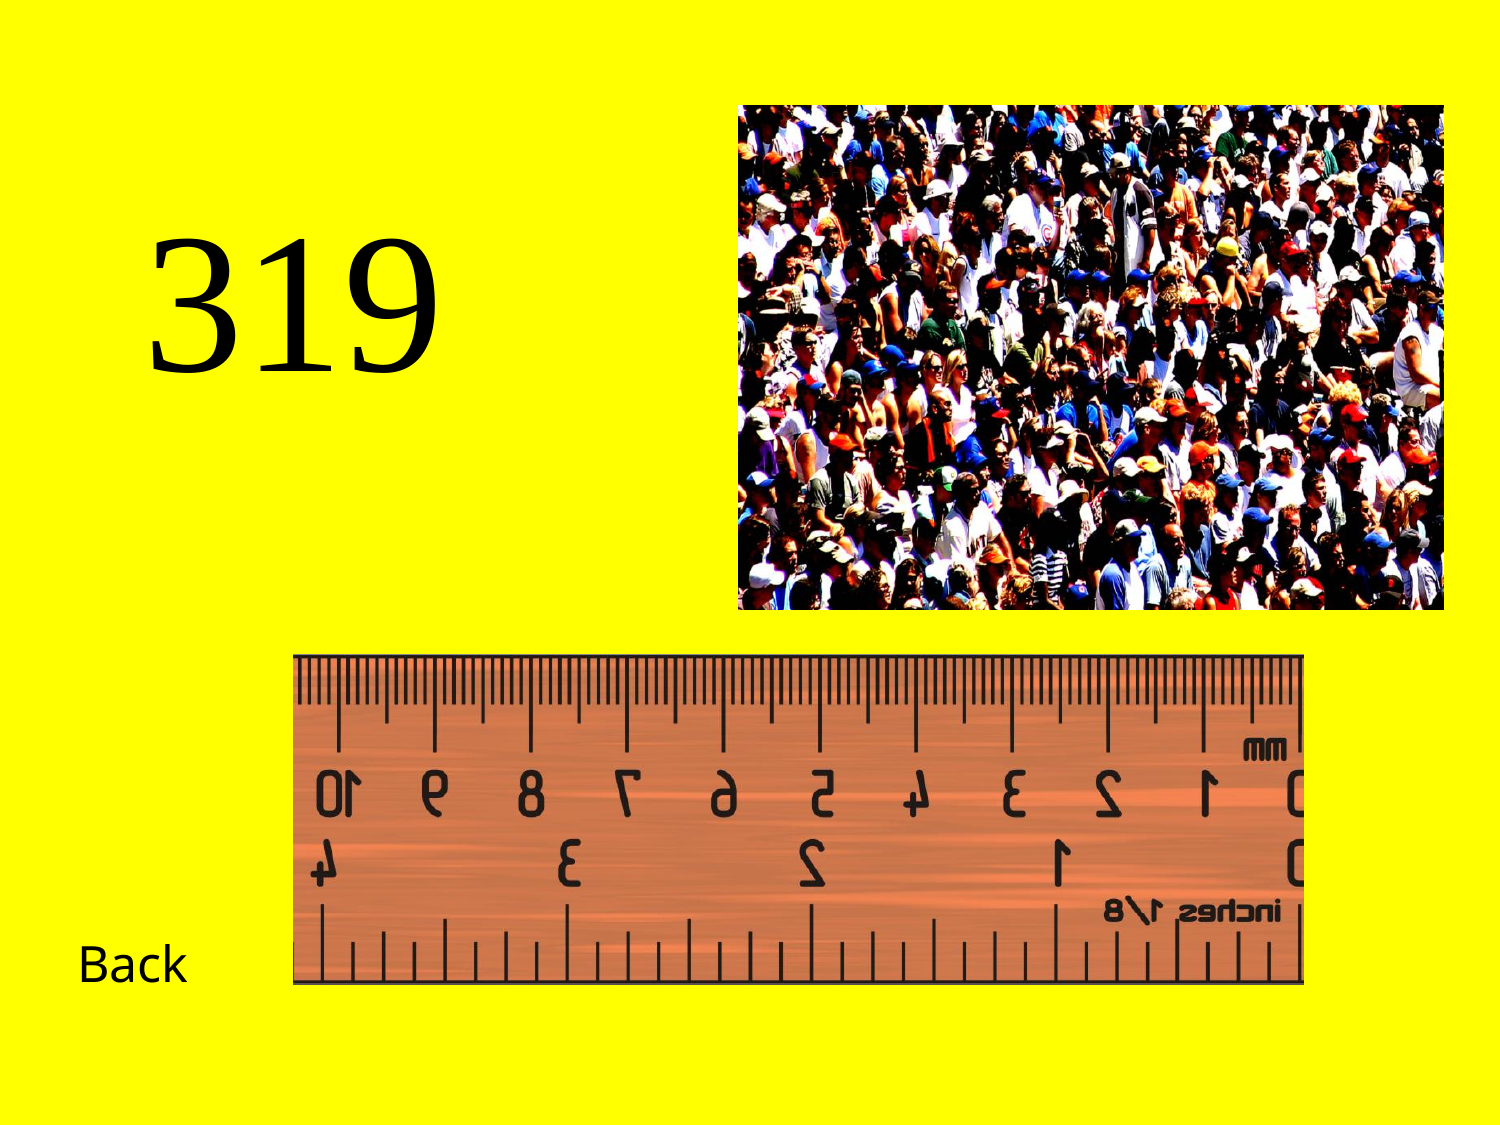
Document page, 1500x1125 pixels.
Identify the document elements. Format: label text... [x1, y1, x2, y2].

picture [292, 654, 1304, 985]
picture [738, 105, 1444, 610]
text_box 319 [128, 163, 481, 419]
text_box Back [62, 924, 300, 1000]
